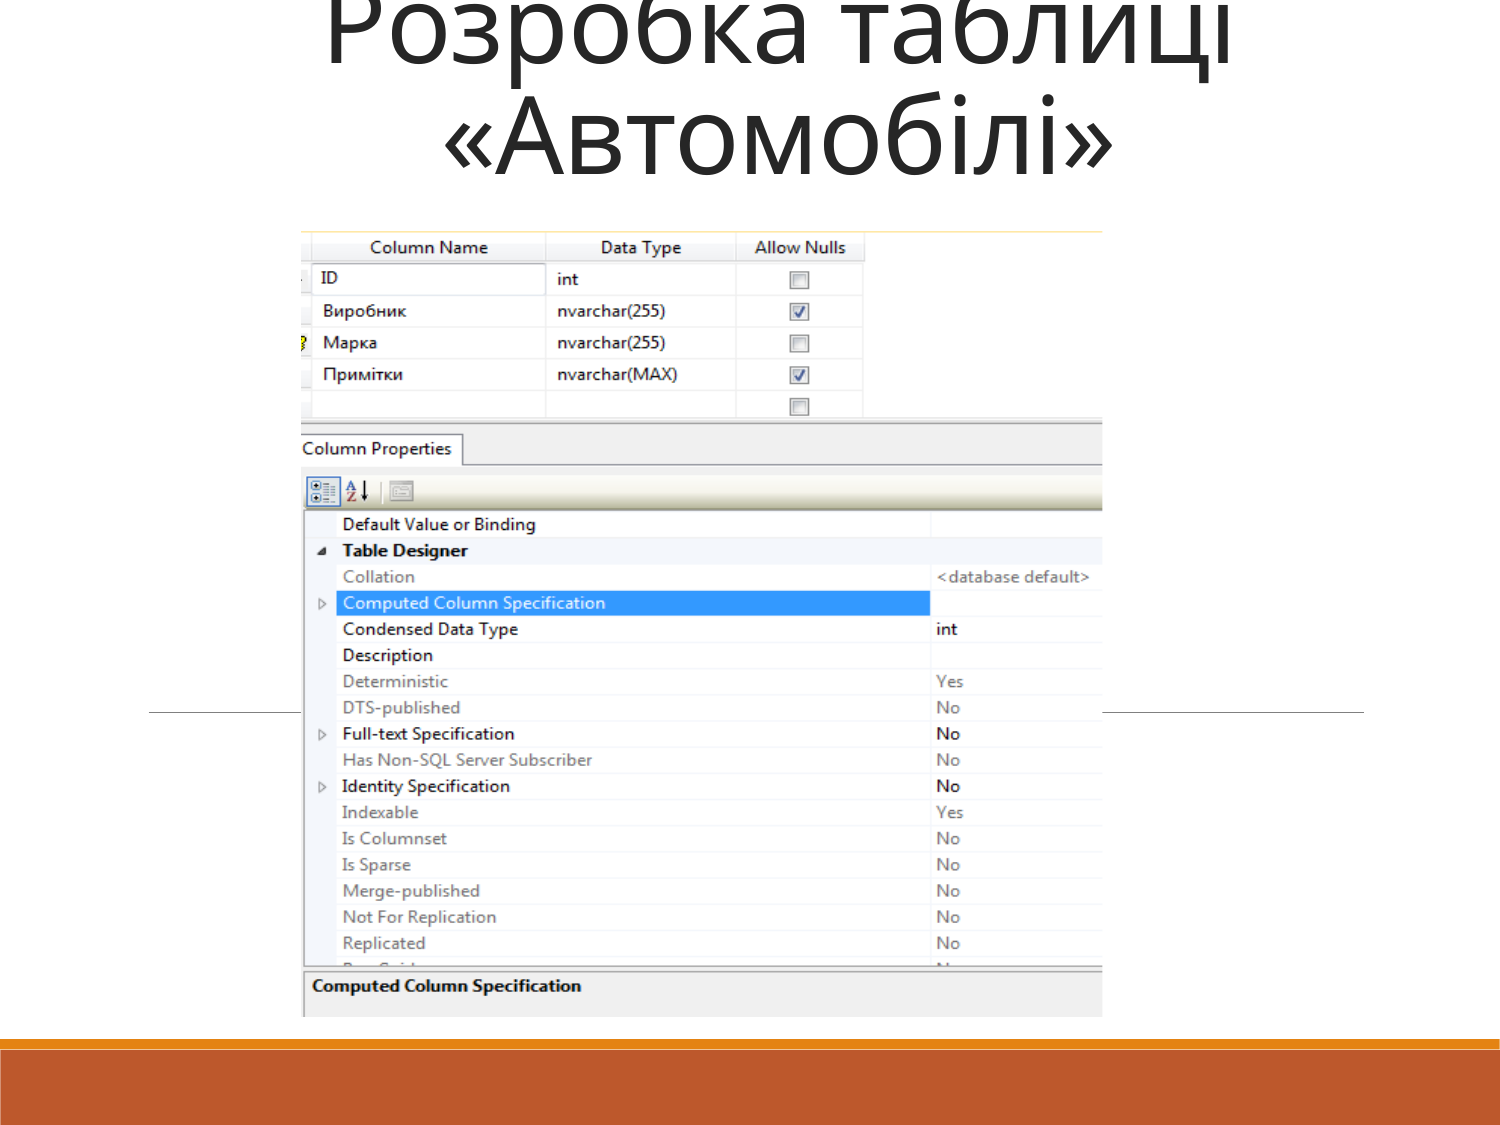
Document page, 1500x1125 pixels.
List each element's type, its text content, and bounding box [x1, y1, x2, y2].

picture [300, 231, 1103, 1018]
title Розробка таблиці «Автомобілі» [29, 90, 1500, 204]
